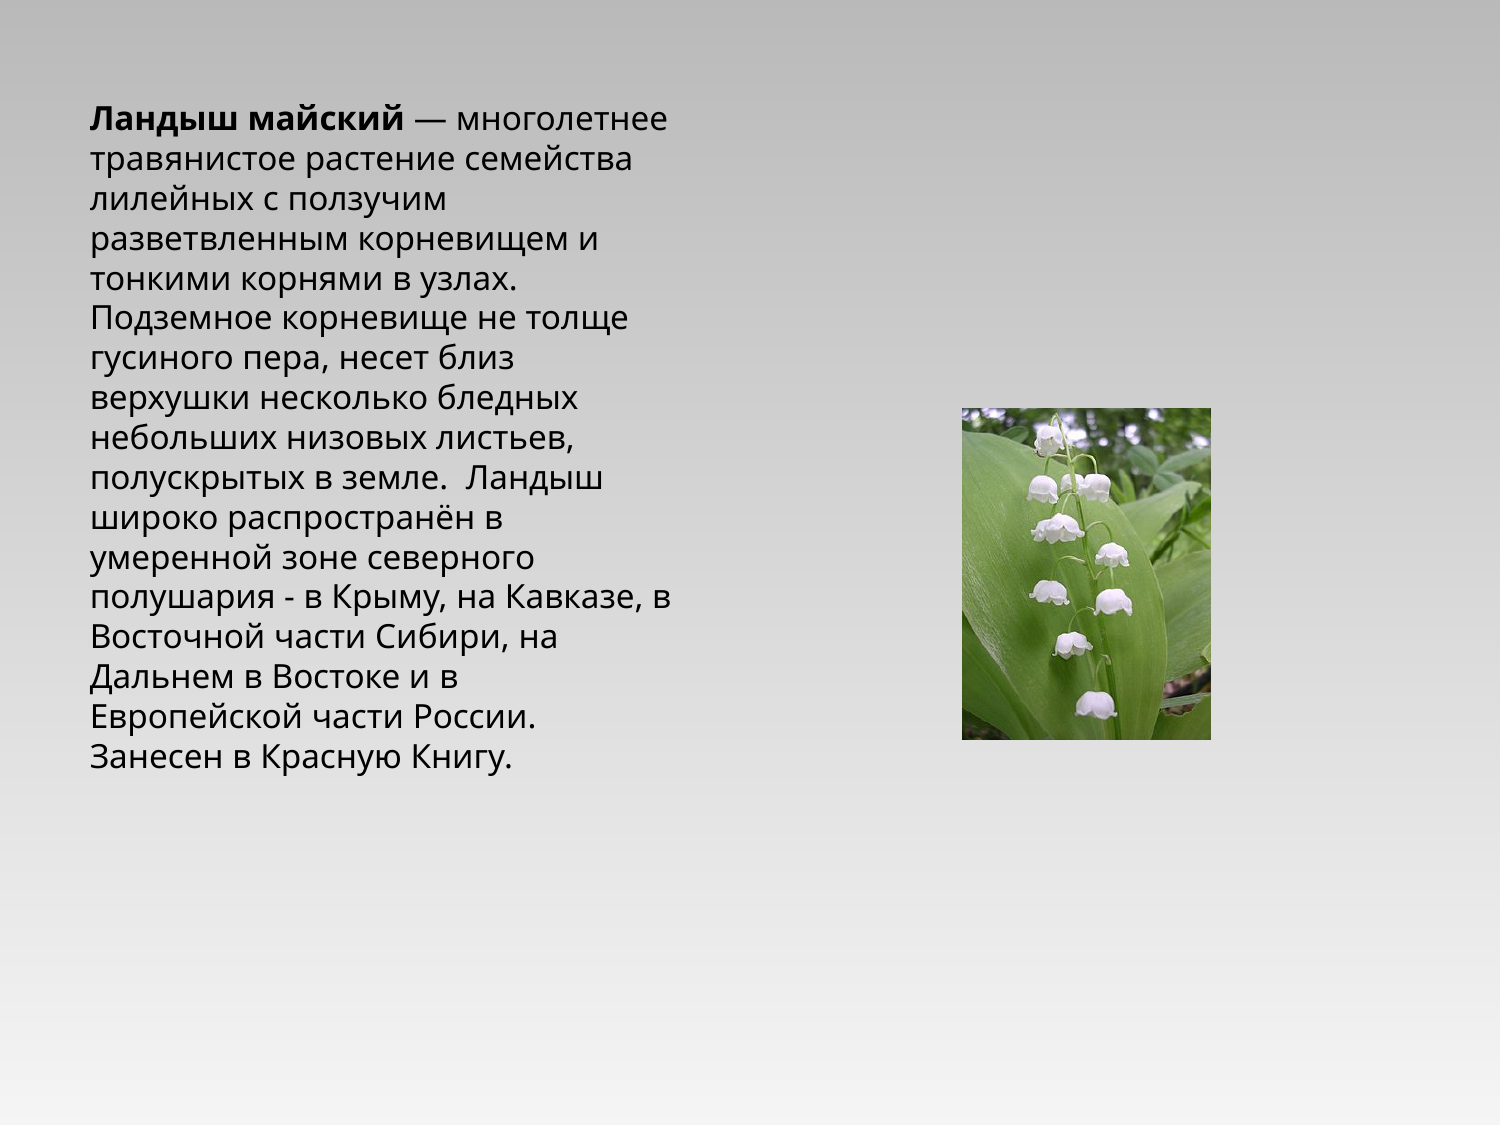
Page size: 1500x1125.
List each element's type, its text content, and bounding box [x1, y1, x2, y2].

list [962, 408, 1211, 740]
list Ландыш майский — многолетнее травянистое растение семейства лилейных с ползучим разветвленным корневищем и тонкими корнями в узлах. Подземное корневище не толще гусиного пера, несет близ верхушки несколько бледных небольших низовых листьев, полускрытых в земле. Ландыш широко распространён в умеренной зоне северного полушария - в Крыму, на Кавказе, в Восточной части Сибири, на Дальнем в Востоке и в Европейской части России. Занесен в Красную Книгу. [75, 90, 691, 1005]
